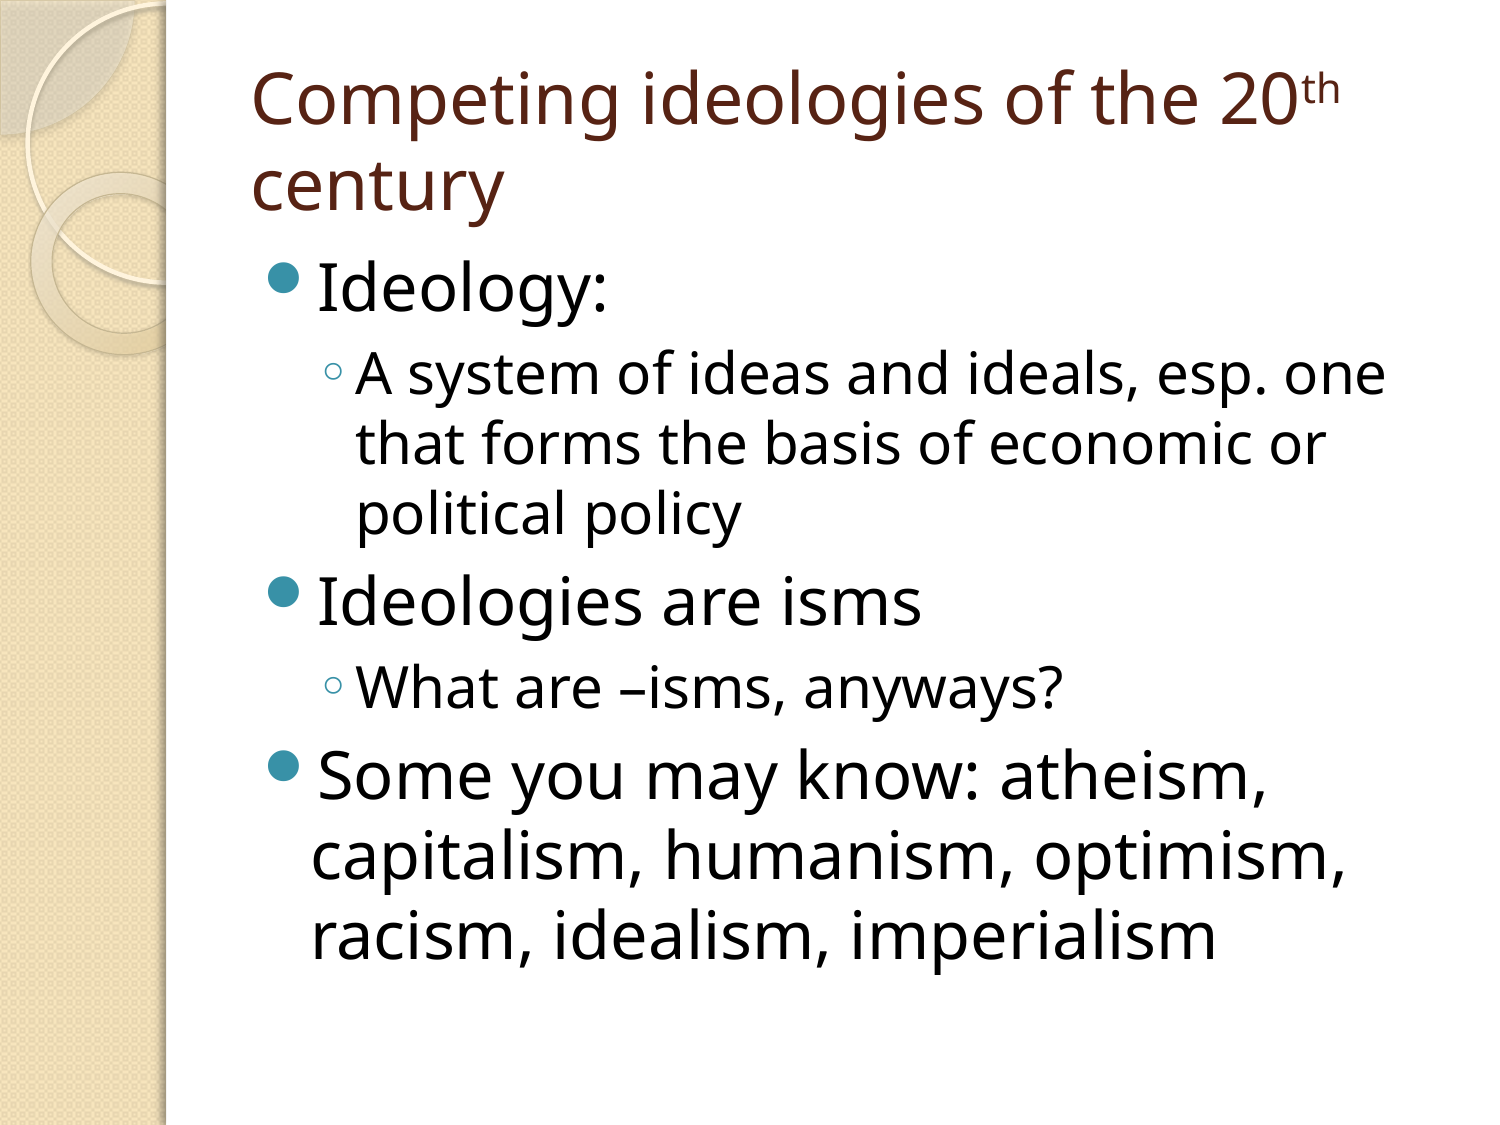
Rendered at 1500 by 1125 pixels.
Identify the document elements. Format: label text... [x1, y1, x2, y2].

title Competing ideologies of the 20th century [235, 45, 1466, 233]
list Ideology: A system of ideas and ideals, esp. one that forms the basis of economic or political policy Ideologies are isms What are –isms, anyways? Some you may know: atheism, capitalism, humanism, optimism, racism, idealism, imperialism [235, 237, 1466, 1025]
